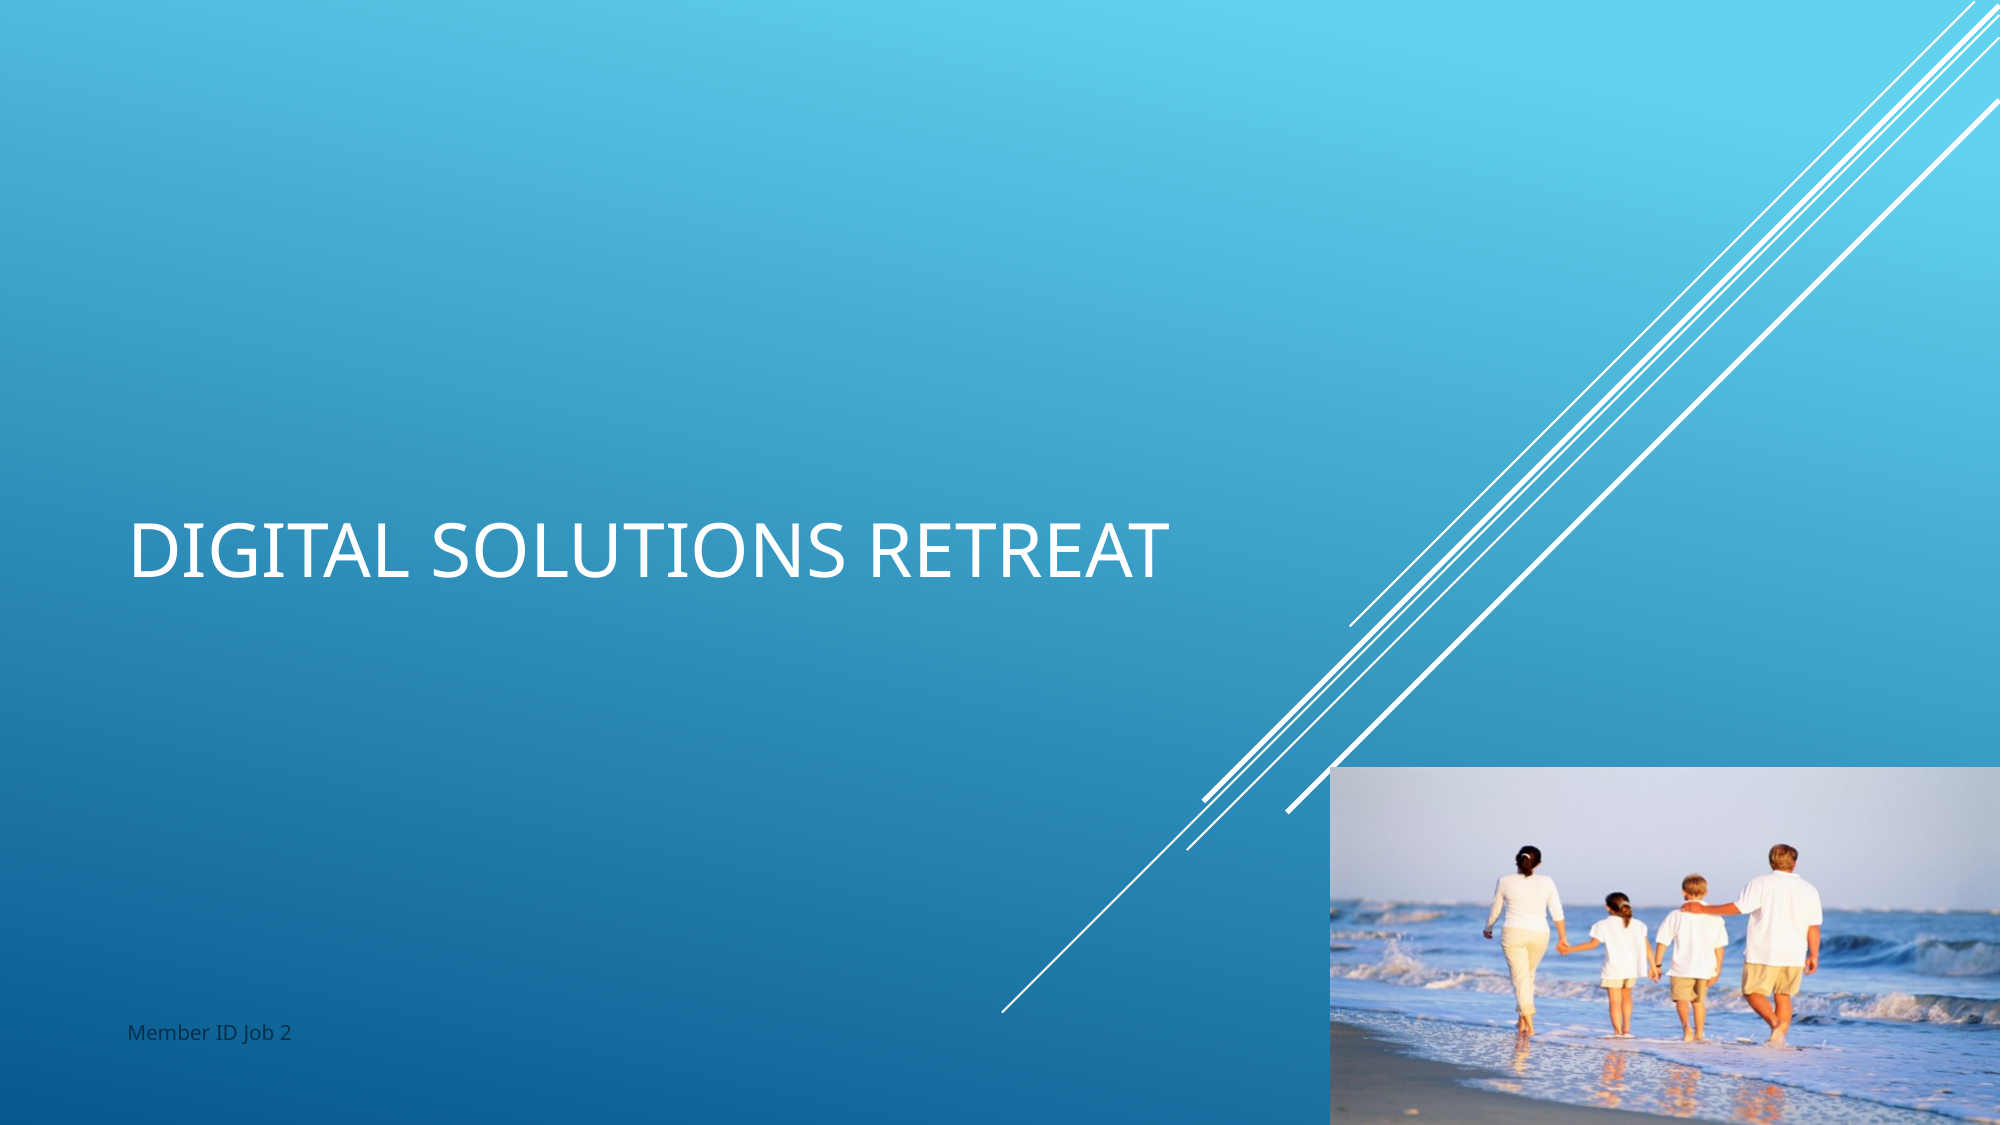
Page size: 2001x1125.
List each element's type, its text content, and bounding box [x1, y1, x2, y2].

title DIGITAL SOLUTIONS RETREAT [112, 112, 1425, 600]
footer Member ID Job 2 [112, 1012, 1325, 1073]
picture [1330, 767, 2000, 1125]
